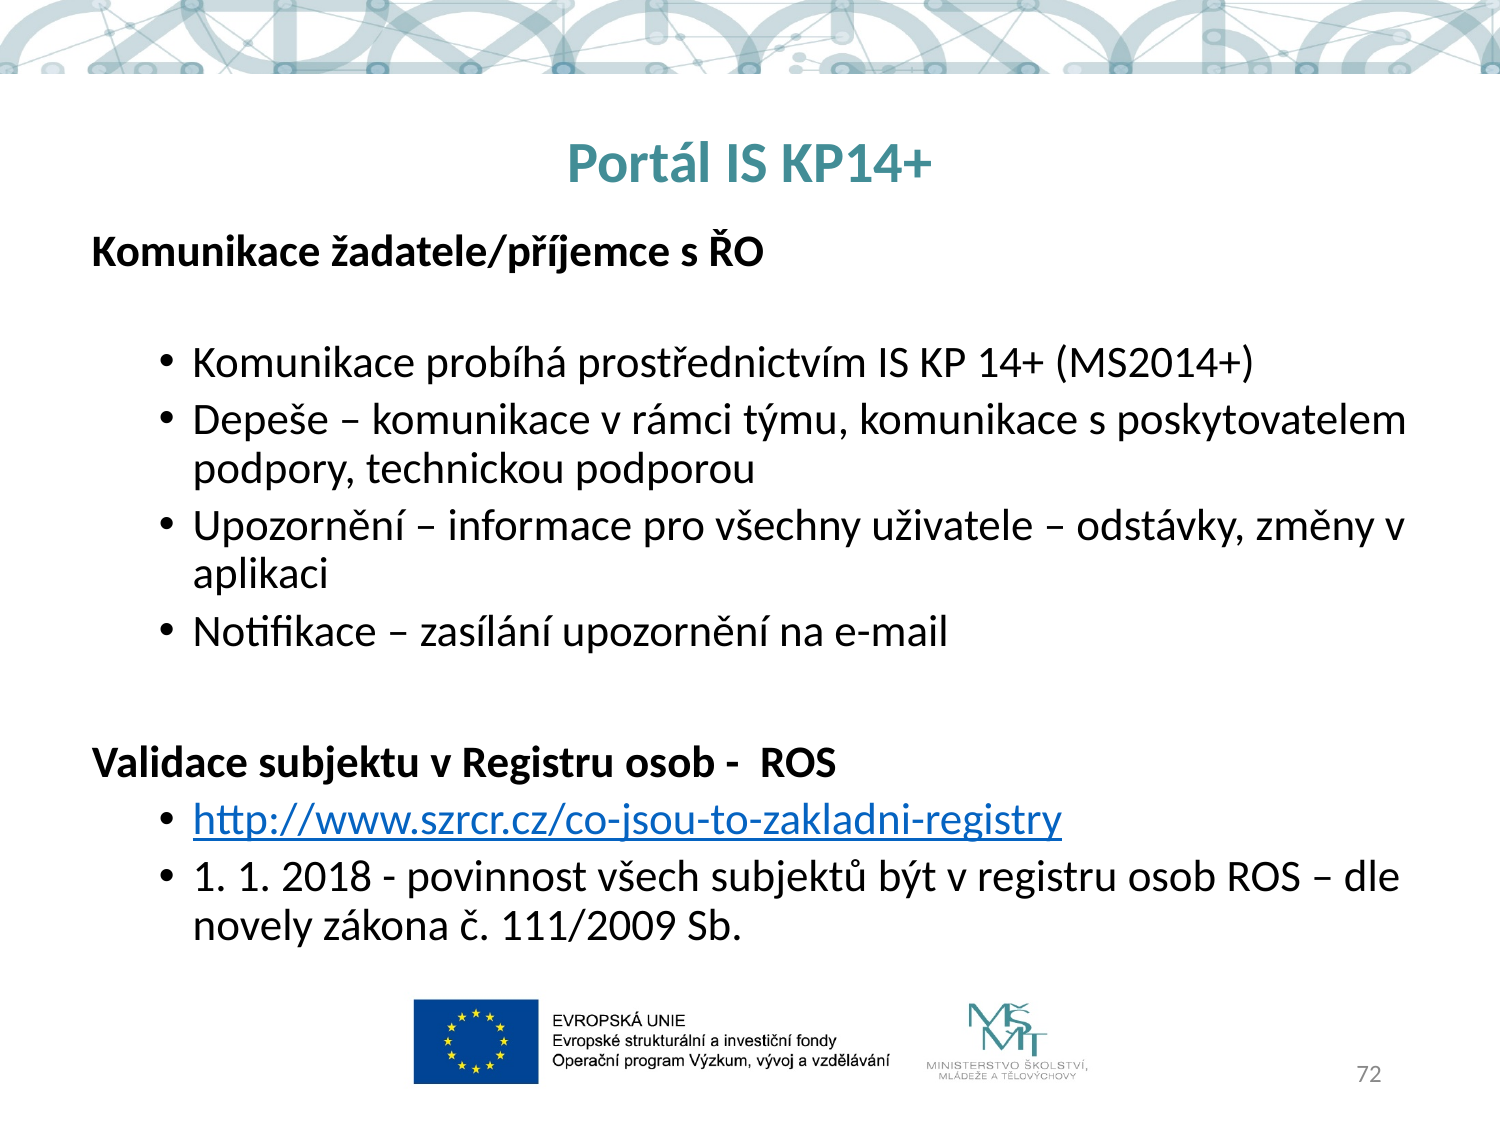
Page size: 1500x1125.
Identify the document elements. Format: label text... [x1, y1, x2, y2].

picture [371, 963, 1129, 1125]
title Portál IS KP14+ [75, 69, 1425, 257]
picture [0, 0, 1500, 74]
list Komunikace žadatele/příjemce s ŘO Komunikace probíhá prostřednictvím IS KP 14+ (MS2014+) Depeše – komunikace v rámci týmu, komunikace s poskytovatelem podpory, technickou podporou Upozornění – informace pro všechny uživatele – odstávky, změny v aplikaci Notifikace – zasílání upozornění na e-mail Validace subjektu v Registru osob - ROS http://www.szrcr.cz/co-jsou-to-zakladni-registry 1. 1. 2018 - povinnost všech subjektů být v registru osob ROS – dle novely zákona č. 111/2009 Sb. [76, 220, 1427, 963]
slide_number 72 [1059, 1042, 1397, 1103]
